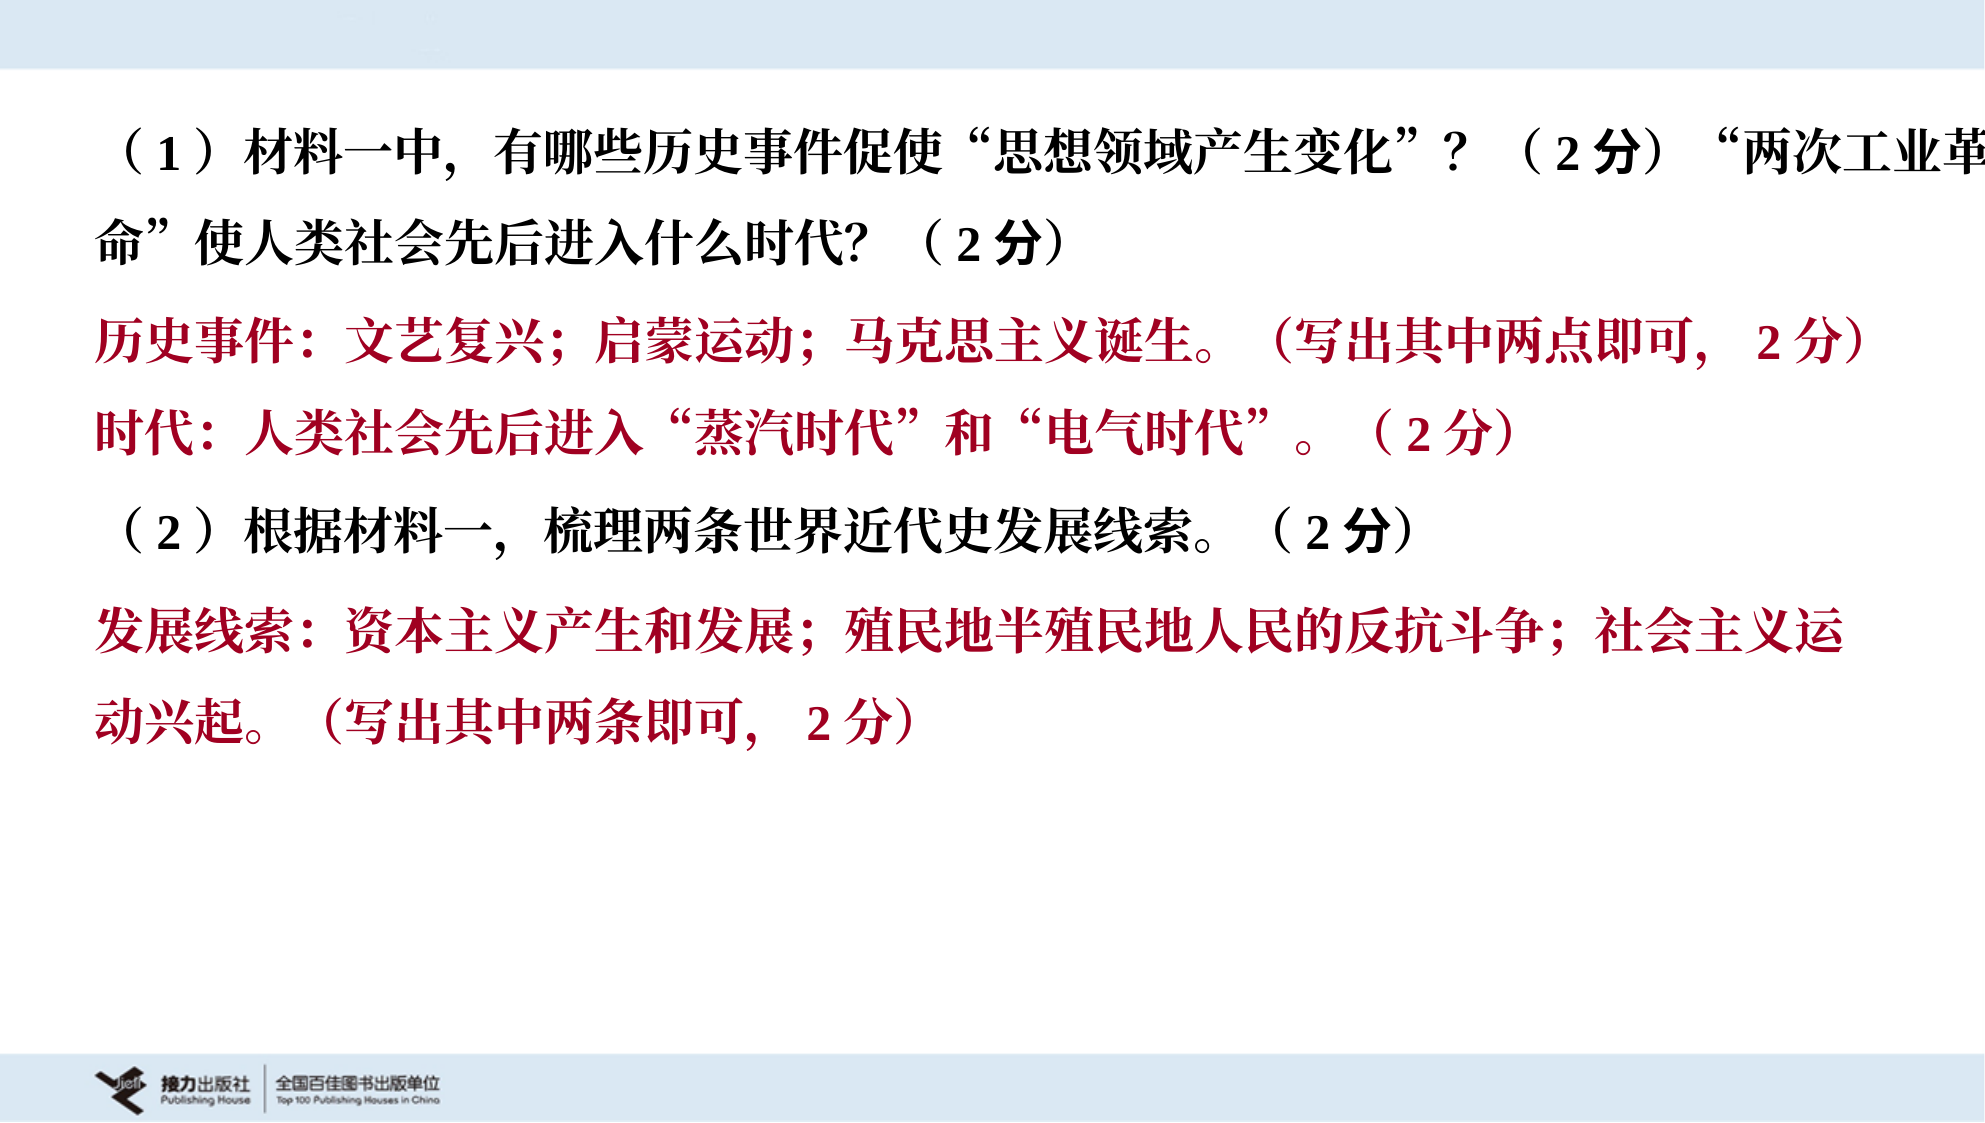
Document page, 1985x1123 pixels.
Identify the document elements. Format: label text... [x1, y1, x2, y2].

picture [0, 0, 1985, 1122]
text_box 发展线索：资本主义产生和发展；殖民地半殖民地人民的反抗斗争；社会主义运 动兴起。（写出其中两条即可，2分） [94, 567, 1892, 751]
text_box （1）材料一中，有哪些历史事件促使“思想领域产生变化”？（2分）“两次工业革 命”使人类社会先后进入什么时代？（2分） [94, 88, 1892, 272]
text_box （2）根据材料一，梳理两条世界近代史发展线索。（2分） [94, 467, 1892, 562]
text_box 历史事件：文艺复兴；启蒙运动；马克思主义诞生。（写出其中两点即可，2分） 时代：人类社会先后进入“蒸汽时代”和“电气时代”。（2分） [94, 277, 1892, 462]
